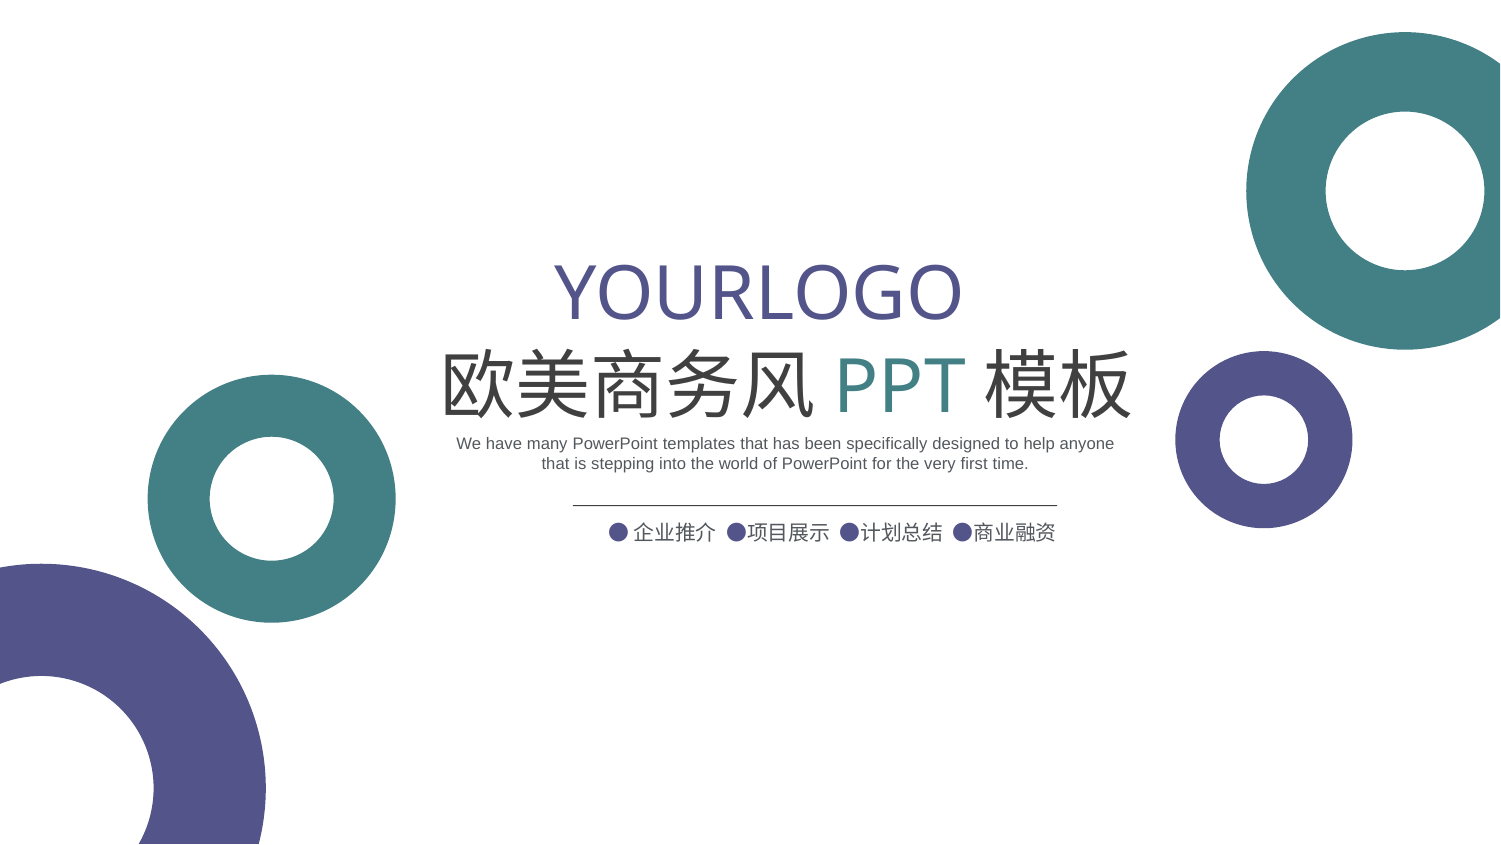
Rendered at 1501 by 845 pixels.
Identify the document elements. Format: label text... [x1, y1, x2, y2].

text_box [1174, 350, 1354, 530]
text_box ●企业推介 ●项目展示 ●计划总结 ●商业融资 [608, 519, 1093, 545]
text_box [1245, 31, 1501, 351]
text_box YOURLOGO [554, 244, 965, 335]
text_box We have many PowerPoint templates that has been specifically designed to help anyone that is stepping into the world of PowerPoint for the very first time. [454, 432, 1117, 473]
text_box 欧美商务风PPT模板 [440, 337, 1134, 428]
text_box [0, 562, 267, 844]
text_box [146, 373, 397, 624]
